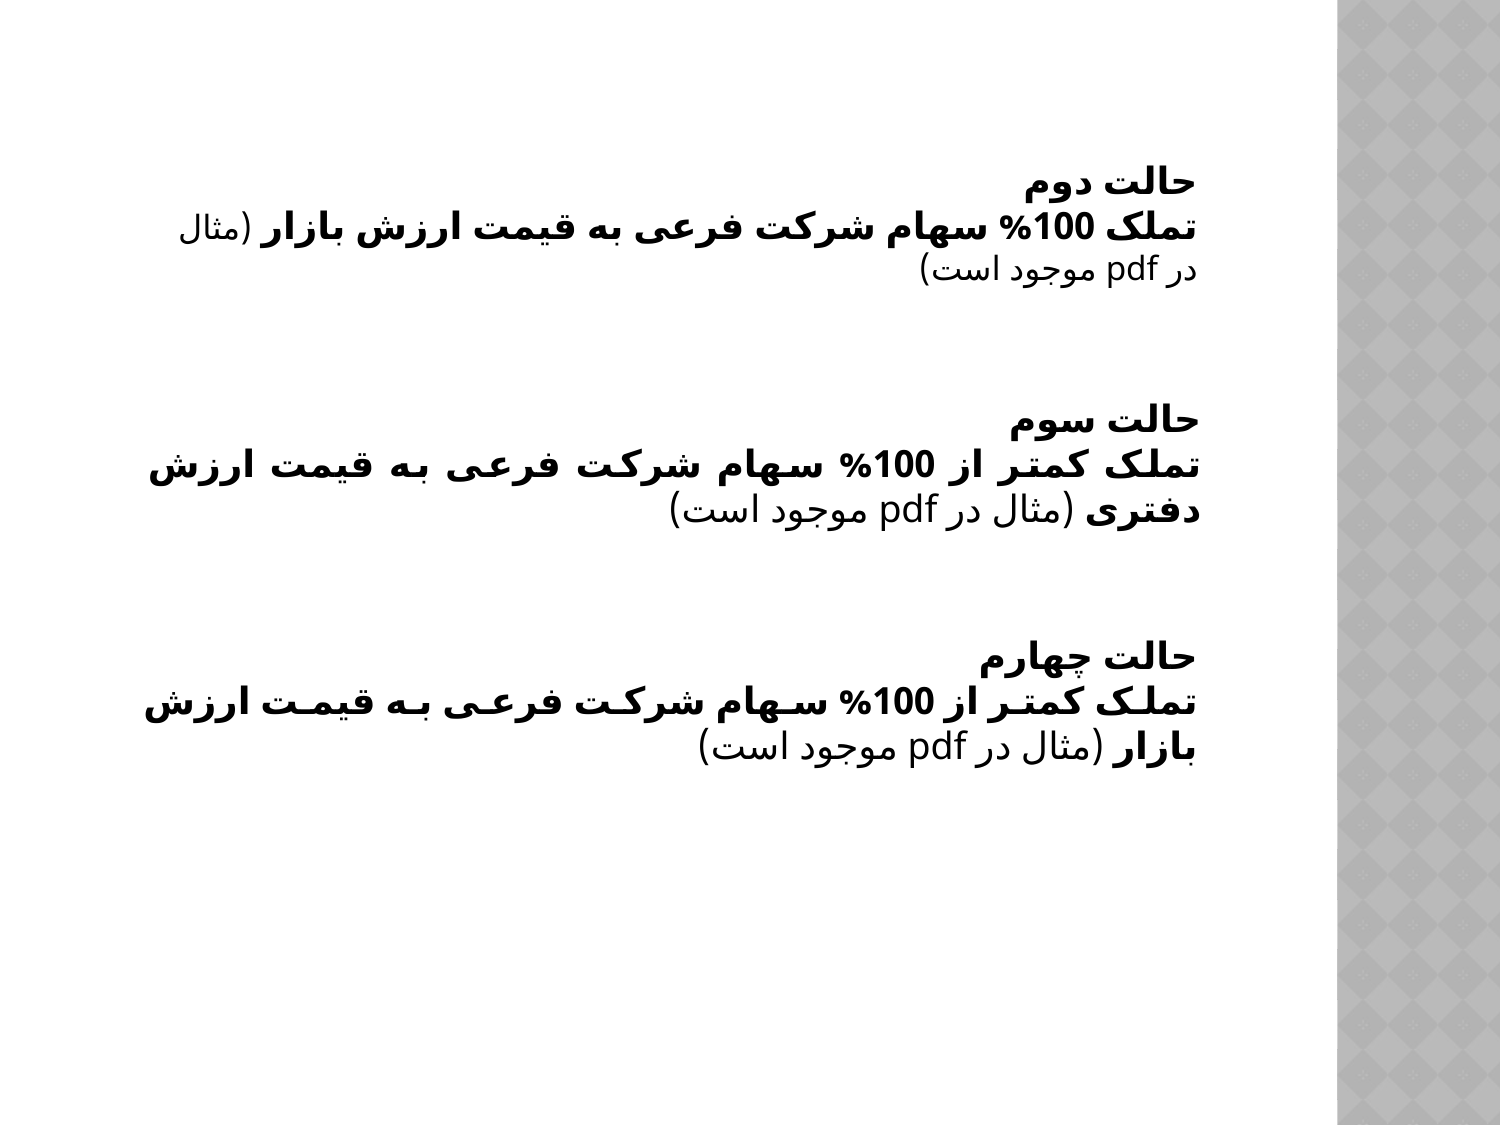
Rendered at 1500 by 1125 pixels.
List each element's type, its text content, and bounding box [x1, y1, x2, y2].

text_box حالت چهارم تملک کمتر از 100% سهام شرکت فرعی به قیمت ارزش بازار (مثال در pdf موجود است) [128, 624, 1213, 820]
text_box حالت سوم تملک کمتر از 100% سهام شرکت فرعی به قیمت ارزش دفتری (مثال در pdf موجود است) [128, 387, 1216, 583]
text_box حالت دوم تملک 100% سهام شرکت فرعی به قیمت ارزش بازار (مثال در pdf موجود است) [125, 149, 1213, 295]
